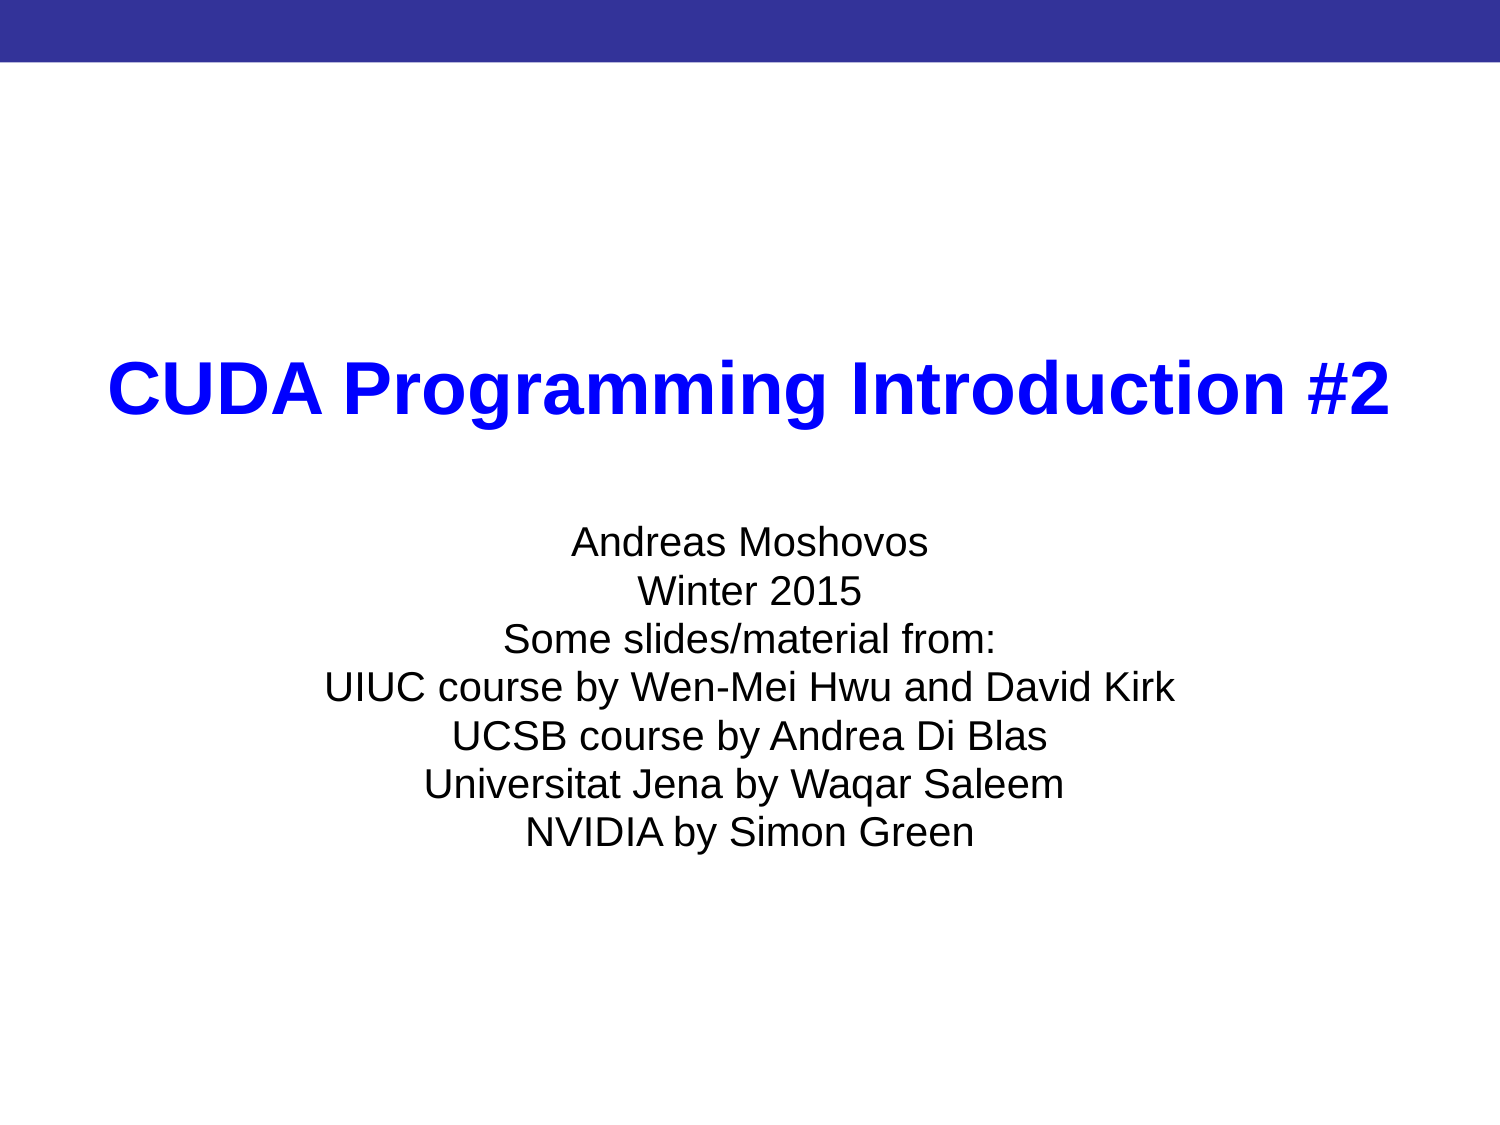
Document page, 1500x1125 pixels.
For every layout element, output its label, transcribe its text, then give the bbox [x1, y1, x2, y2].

subtitle CUDA Programming Introduction #2 Andreas Moshovos Winter 2015 Some slides/material from: UIUC course by Wen-Mei Hwu and David Kirk UCSB course by Andrea Di Blas Universitat Jena by Waqar Saleem NVIDIA by Simon Green [37, 349, 1463, 751]
